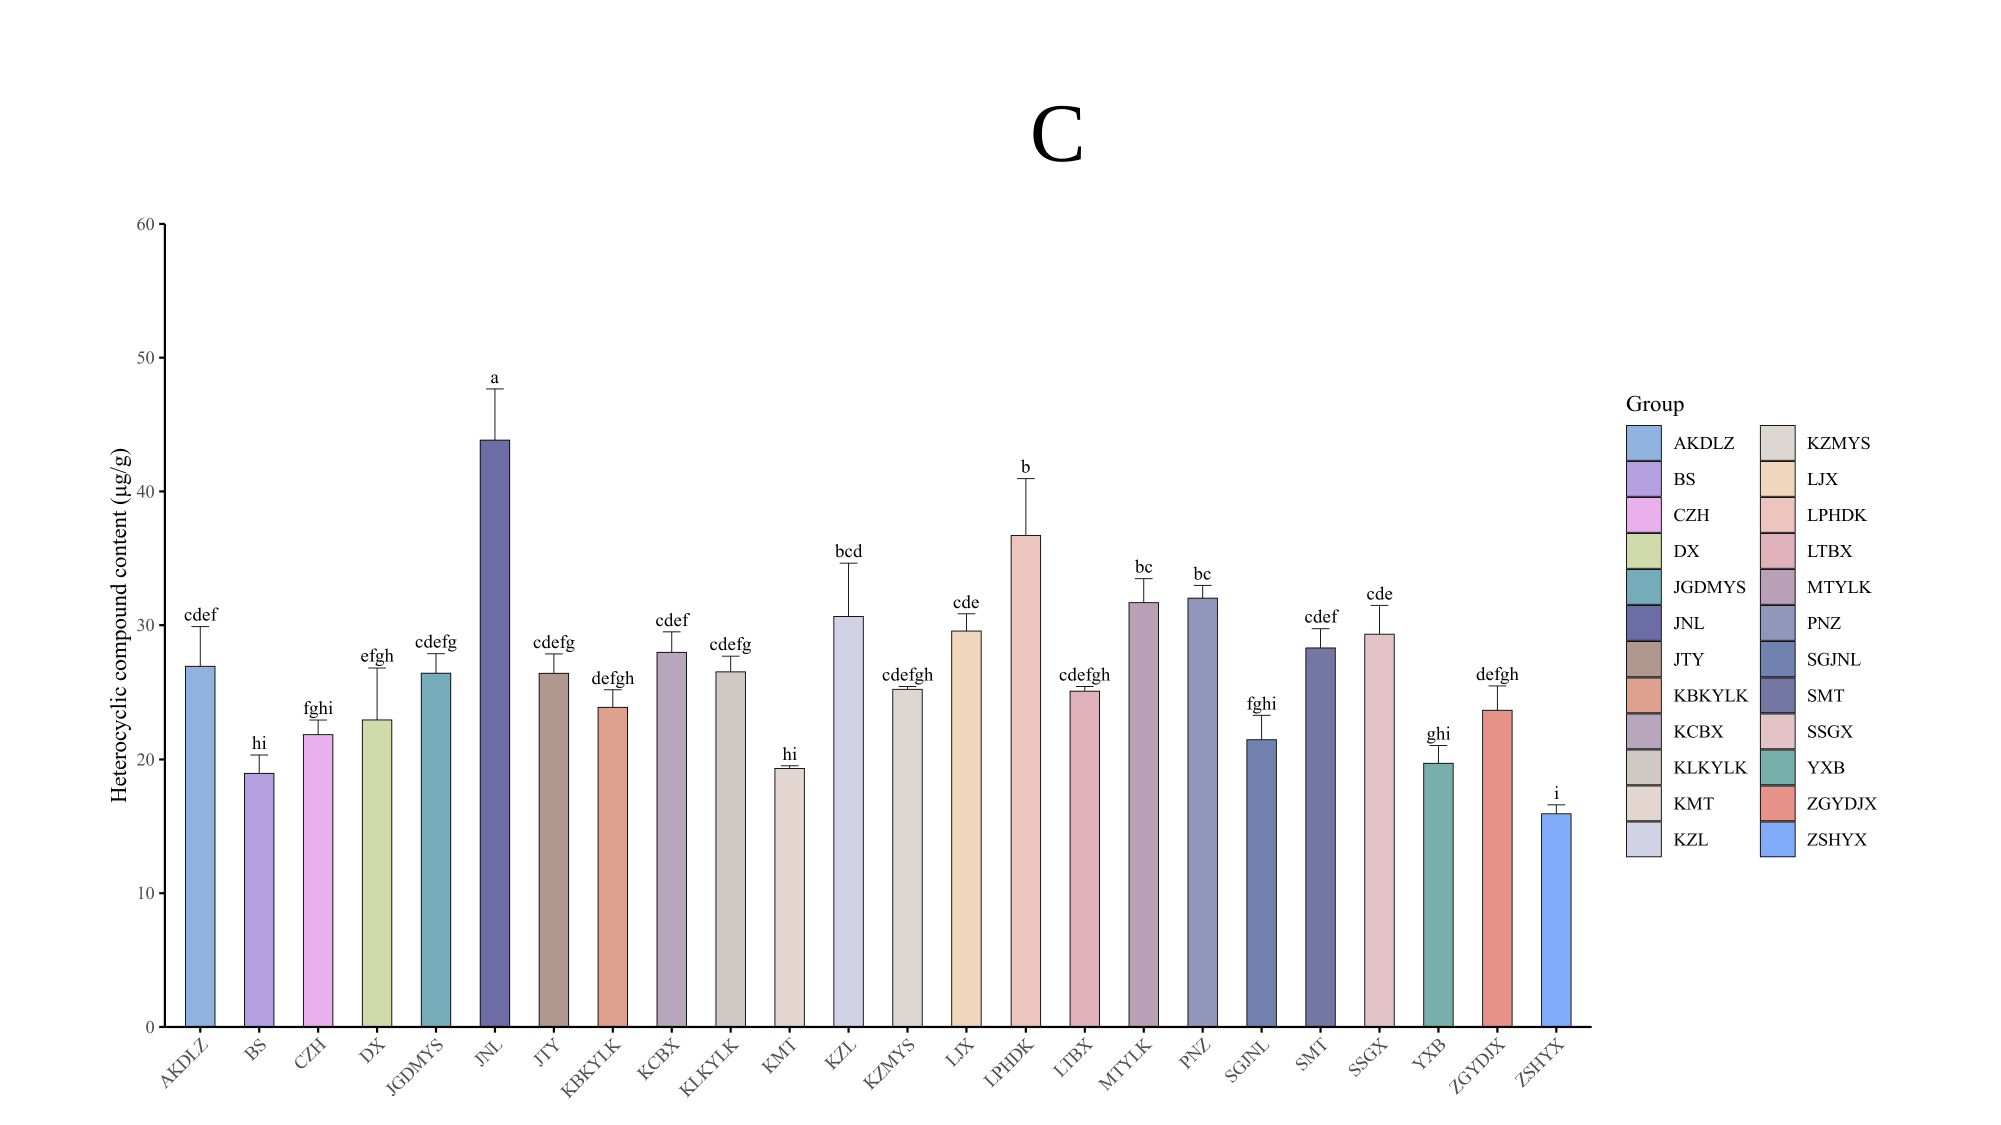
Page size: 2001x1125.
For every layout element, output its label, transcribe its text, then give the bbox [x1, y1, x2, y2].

picture [99, 211, 1901, 1113]
title C [265, 12, 1851, 187]
